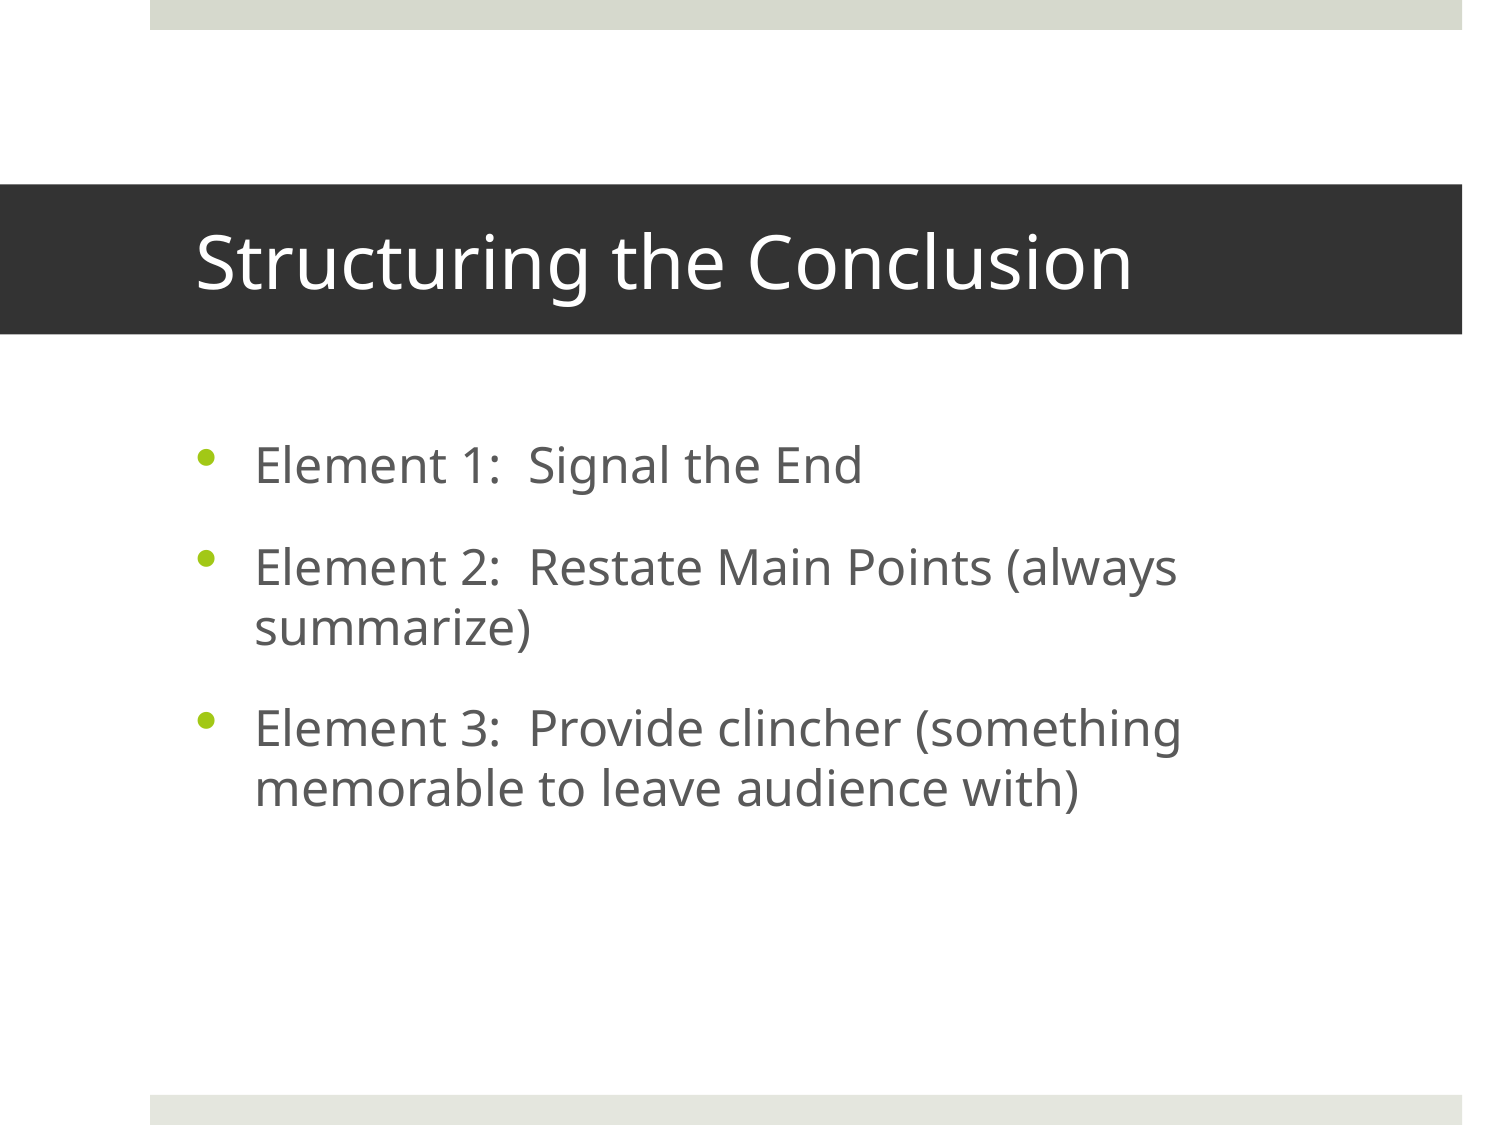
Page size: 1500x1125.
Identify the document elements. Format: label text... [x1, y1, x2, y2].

list Element 1: Signal the End Element 2: Restate Main Points (always summarize) Element 3: Provide clincher (something memorable to leave audience with) [182, 425, 1432, 1028]
title Structuring the Conclusion [0, 184, 1463, 335]
